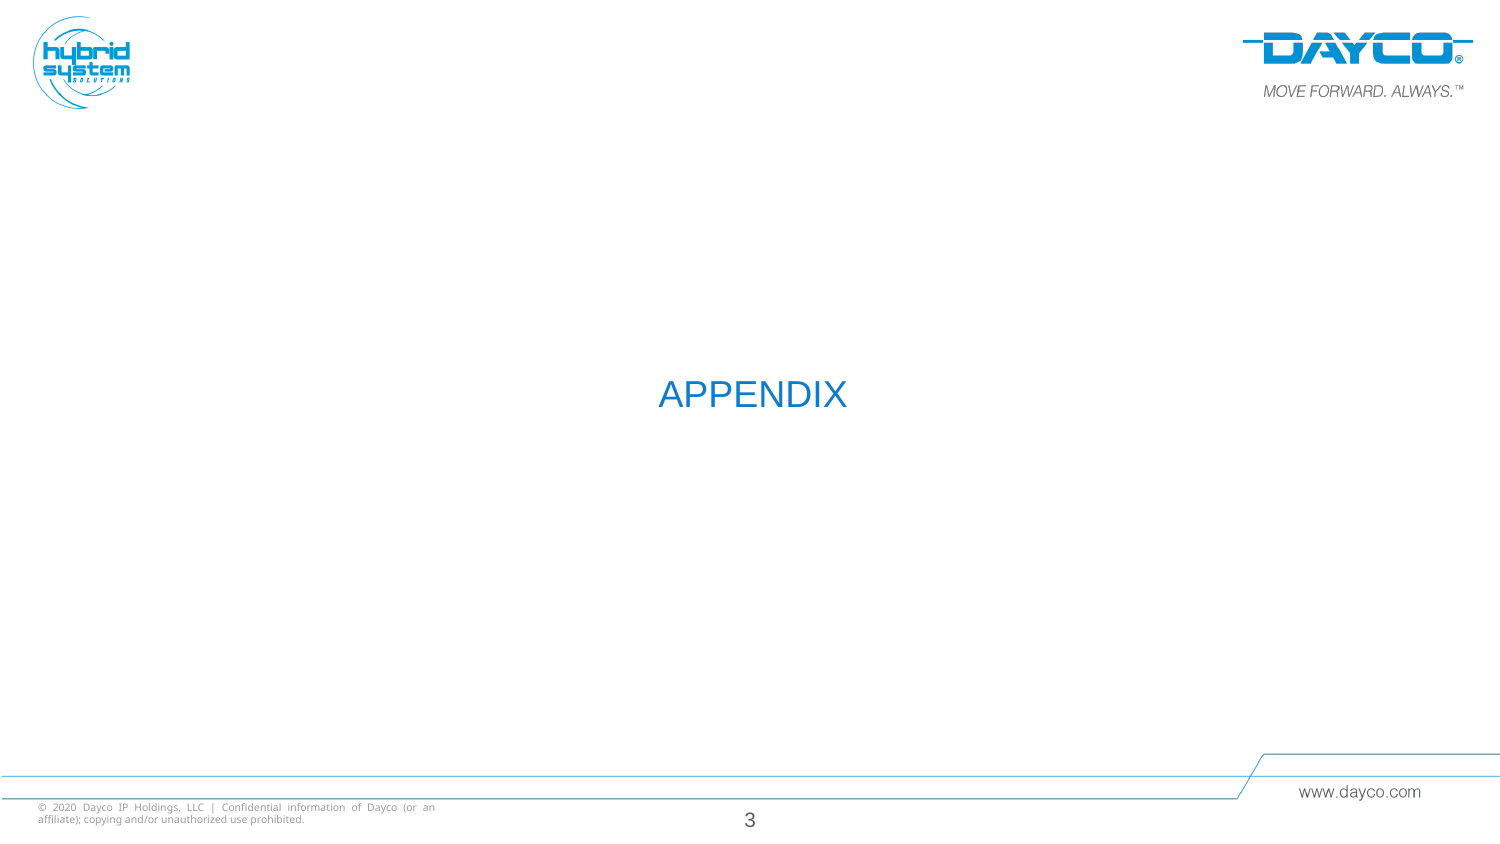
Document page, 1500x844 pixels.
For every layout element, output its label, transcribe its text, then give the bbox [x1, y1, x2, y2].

text_box APPENDIX [650, 362, 917, 422]
slide_number 3 [618, 796, 882, 842]
picture [1219, 0, 1497, 137]
picture [1, 696, 1500, 844]
picture [30, 14, 133, 111]
